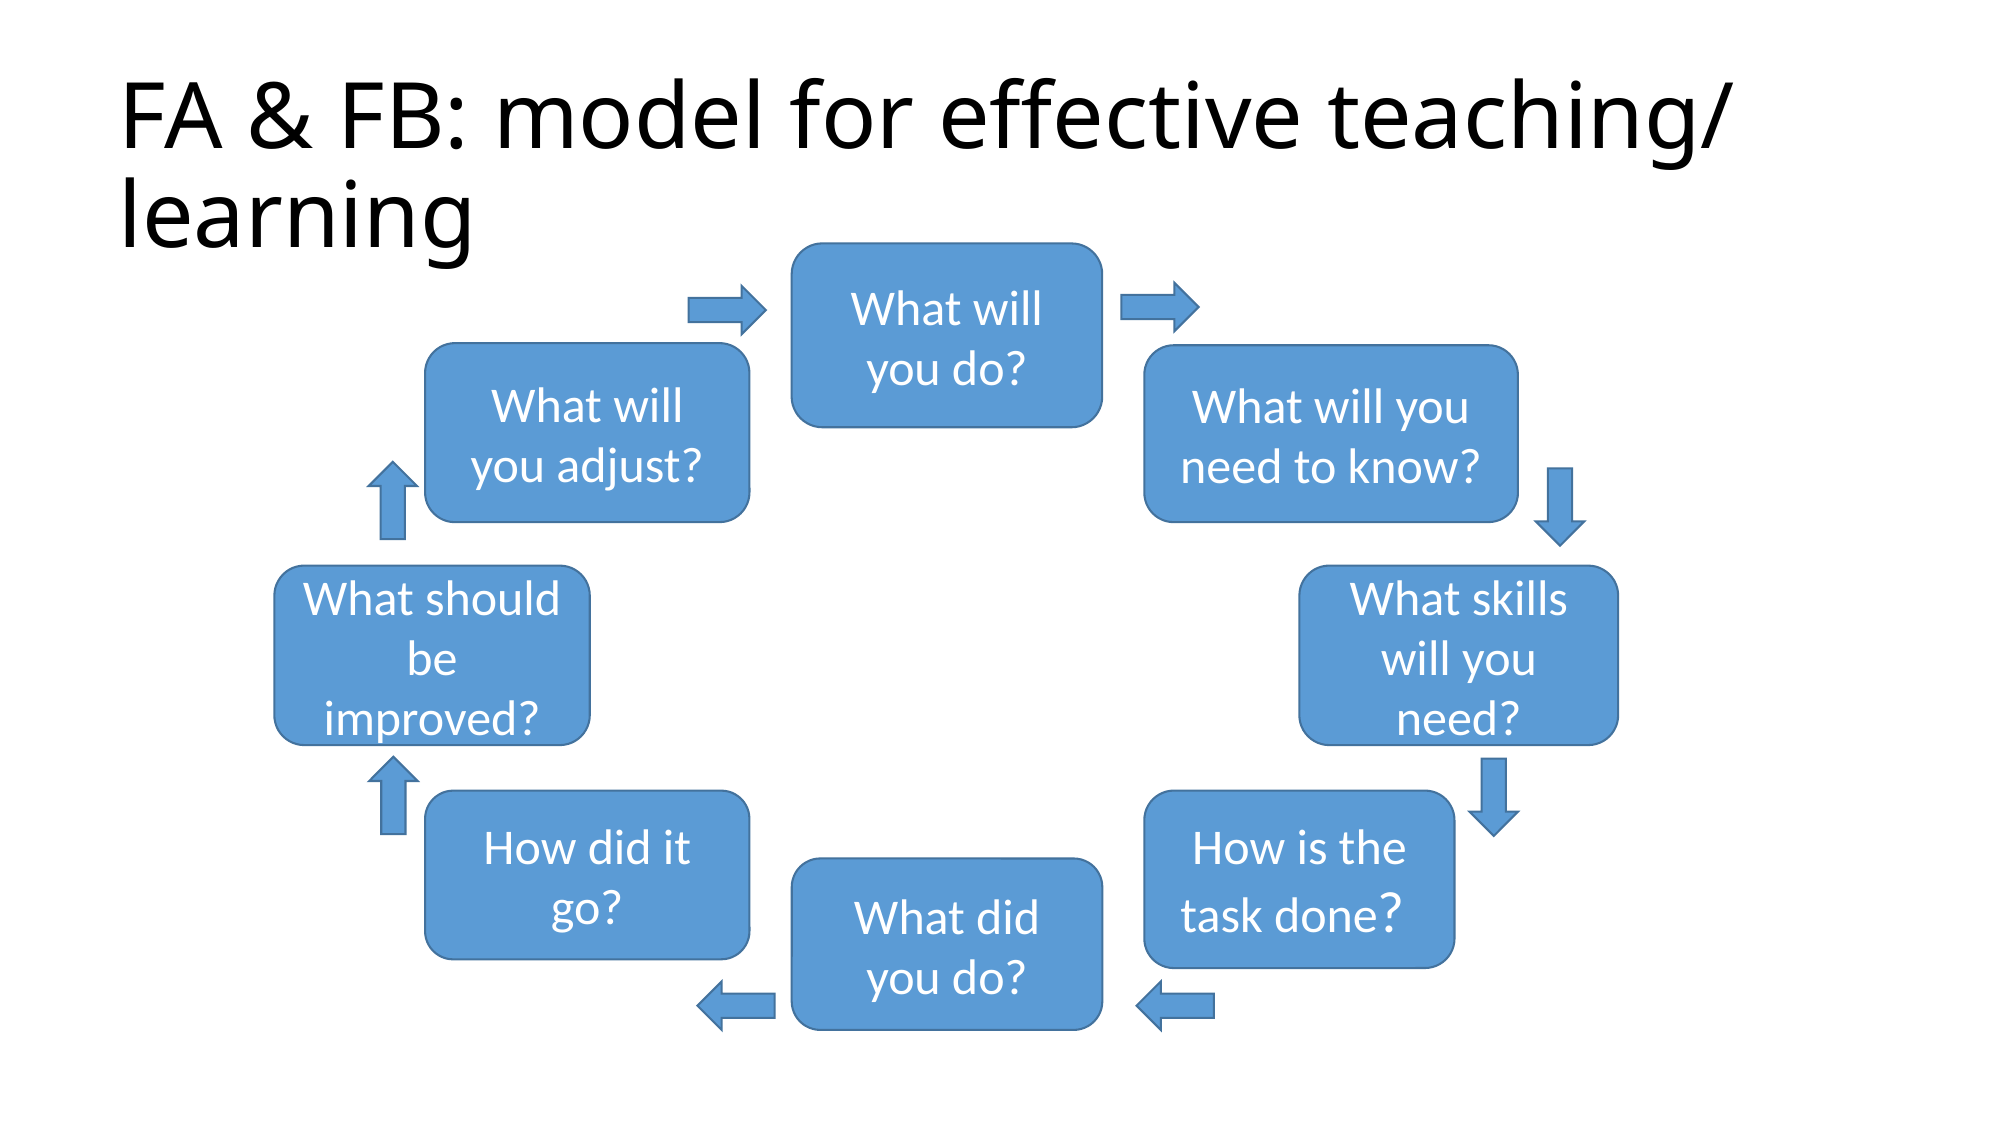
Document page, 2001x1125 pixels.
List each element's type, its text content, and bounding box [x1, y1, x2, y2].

text_box How did it go? [424, 789, 751, 961]
text_box What should be improved? [273, 564, 591, 747]
title FA & FB: model for effective teaching/ learning [103, 59, 1863, 278]
text_box What will you do? [790, 242, 1104, 429]
text_box [366, 460, 420, 541]
text_box What will you adjust? [424, 342, 751, 524]
text_box What will you need to know? [1143, 344, 1519, 524]
text_box [695, 979, 776, 1033]
text_box [1467, 757, 1521, 838]
text_box [687, 283, 768, 337]
text_box What did you do? [790, 857, 1104, 1031]
text_box [1135, 979, 1215, 1033]
text_box [366, 755, 421, 836]
text_box How is the task done? [1143, 789, 1456, 970]
text_box [1533, 467, 1587, 548]
text_box What skills will you need? [1298, 564, 1620, 747]
text_box [1120, 280, 1201, 334]
